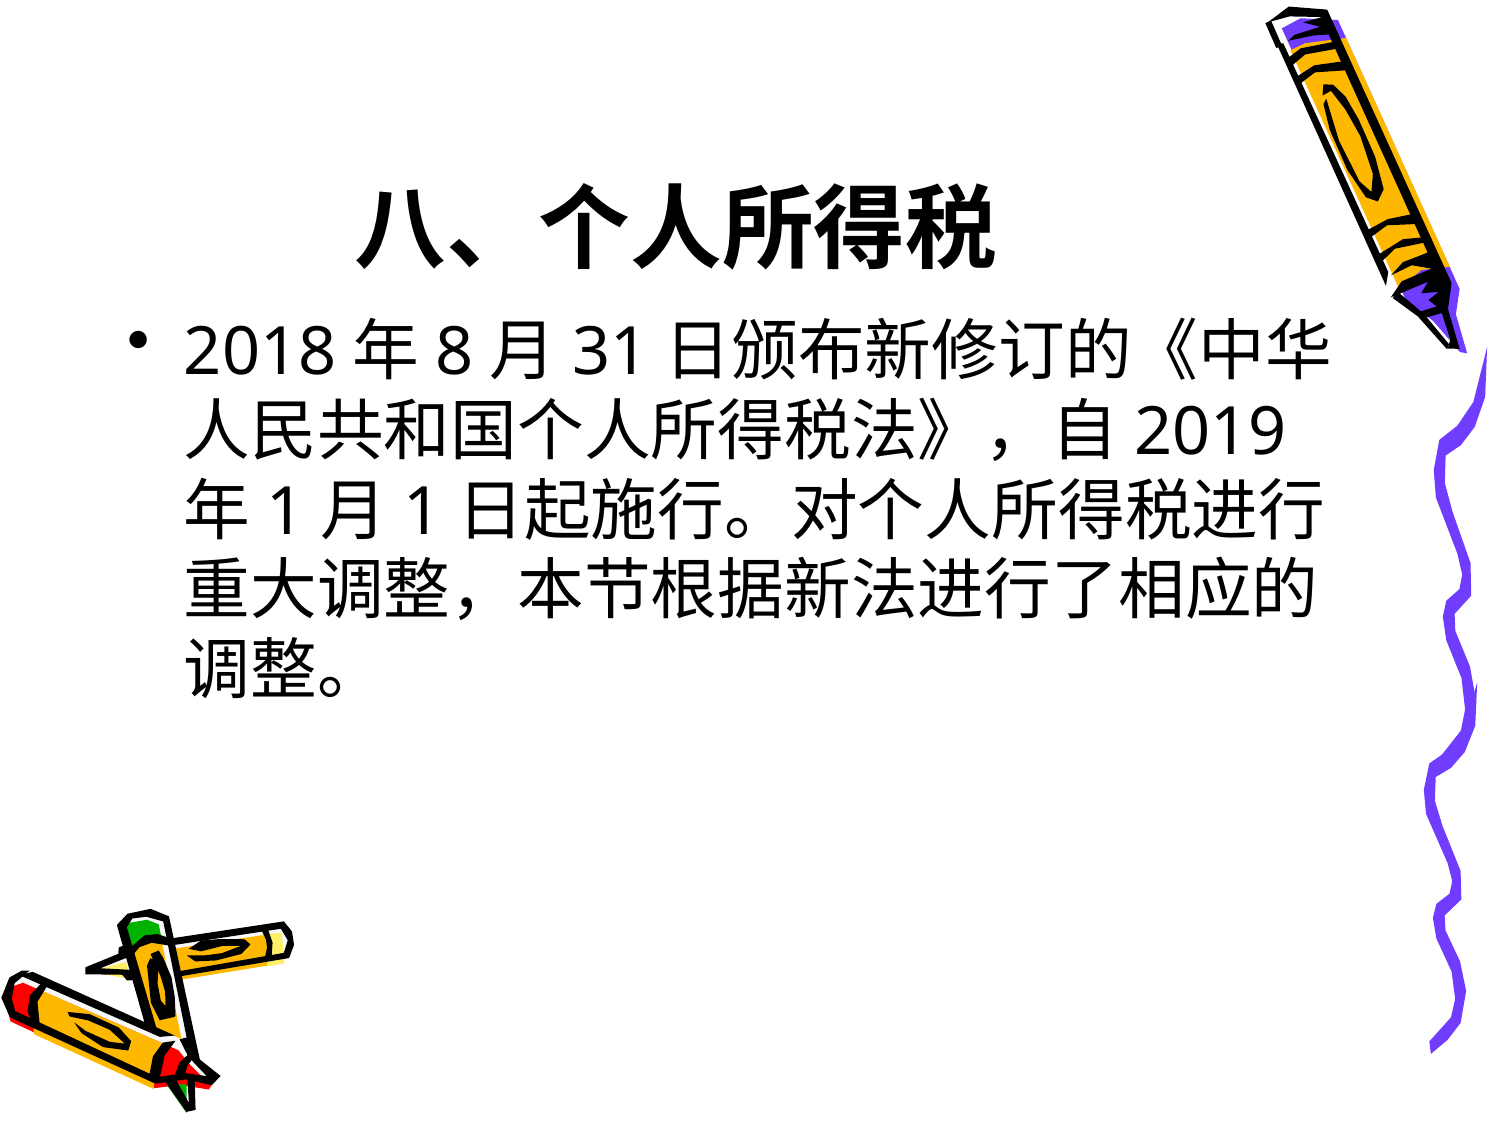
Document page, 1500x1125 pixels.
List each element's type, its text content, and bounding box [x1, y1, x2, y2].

title 八、个人所得税 [112, 24, 1240, 288]
list 2018年8月31日颁布新修订的《中华人民共和国个人所得税法》，自2019年1月1日起施行。对个人所得税进行重大调整，本节根据新法进行了相应的调整。 [112, 299, 1376, 901]
